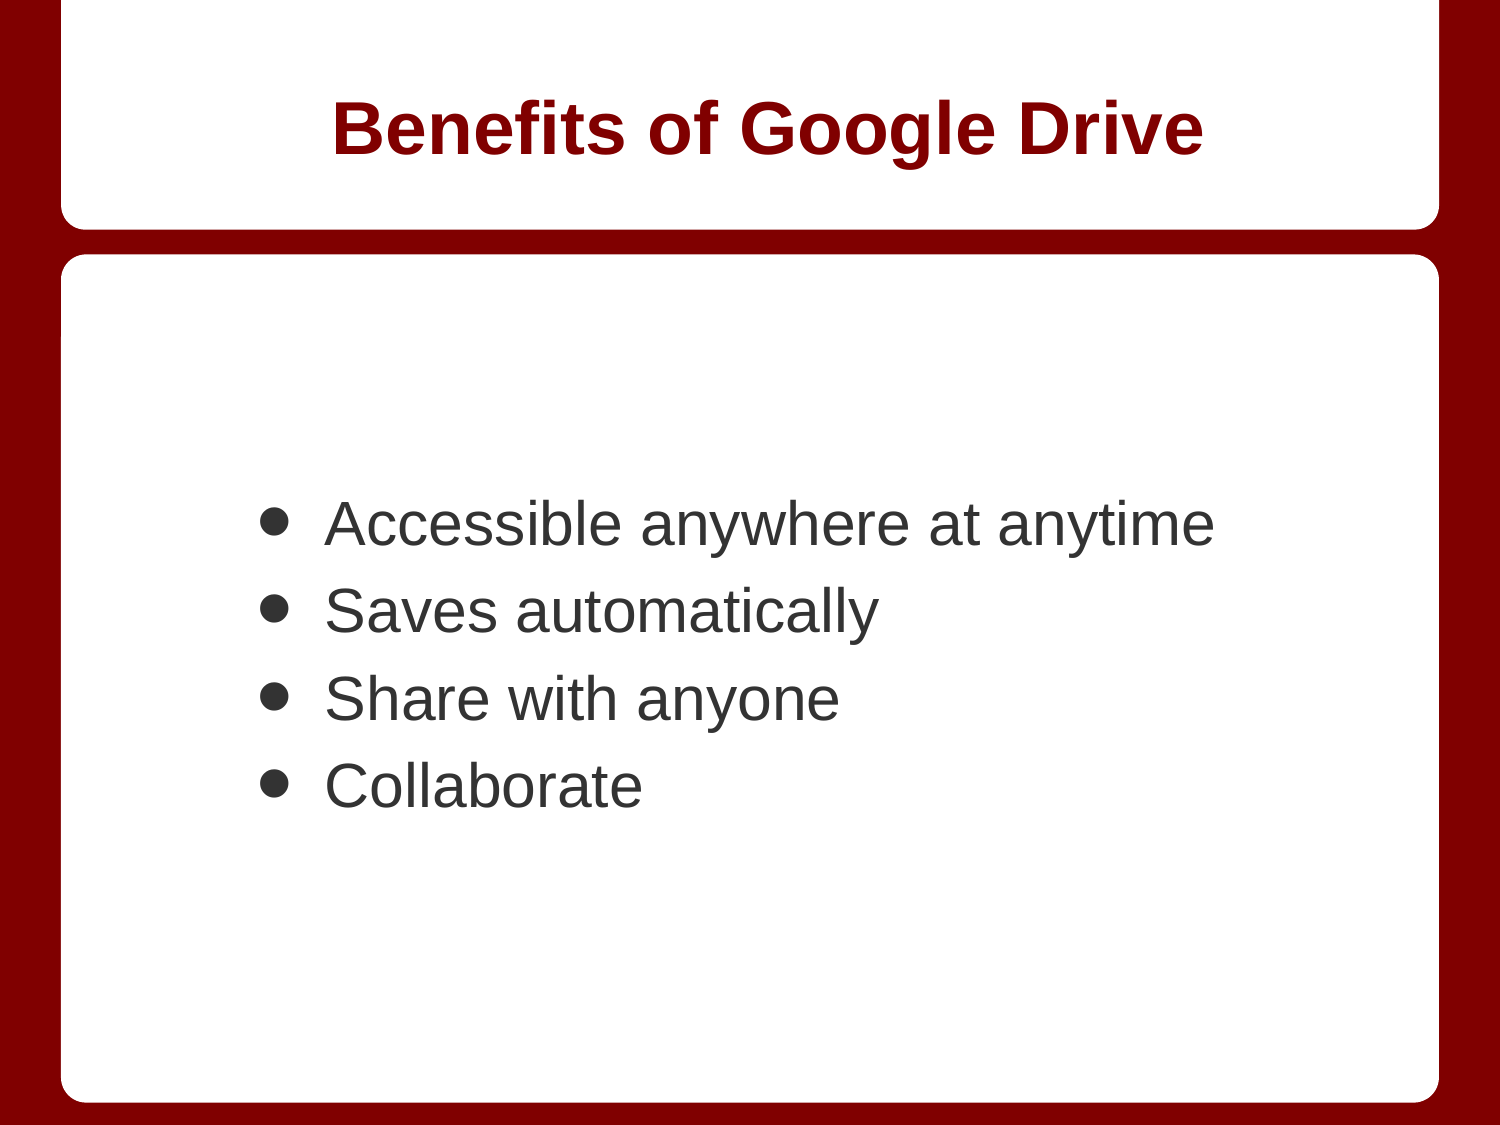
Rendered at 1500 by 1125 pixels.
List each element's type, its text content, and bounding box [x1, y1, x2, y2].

list Accessible anywhere at anytime Saves automatically Share with anyone Collaborate [234, 467, 1500, 1125]
title Benefits of Google Drive [75, 15, 1425, 234]
